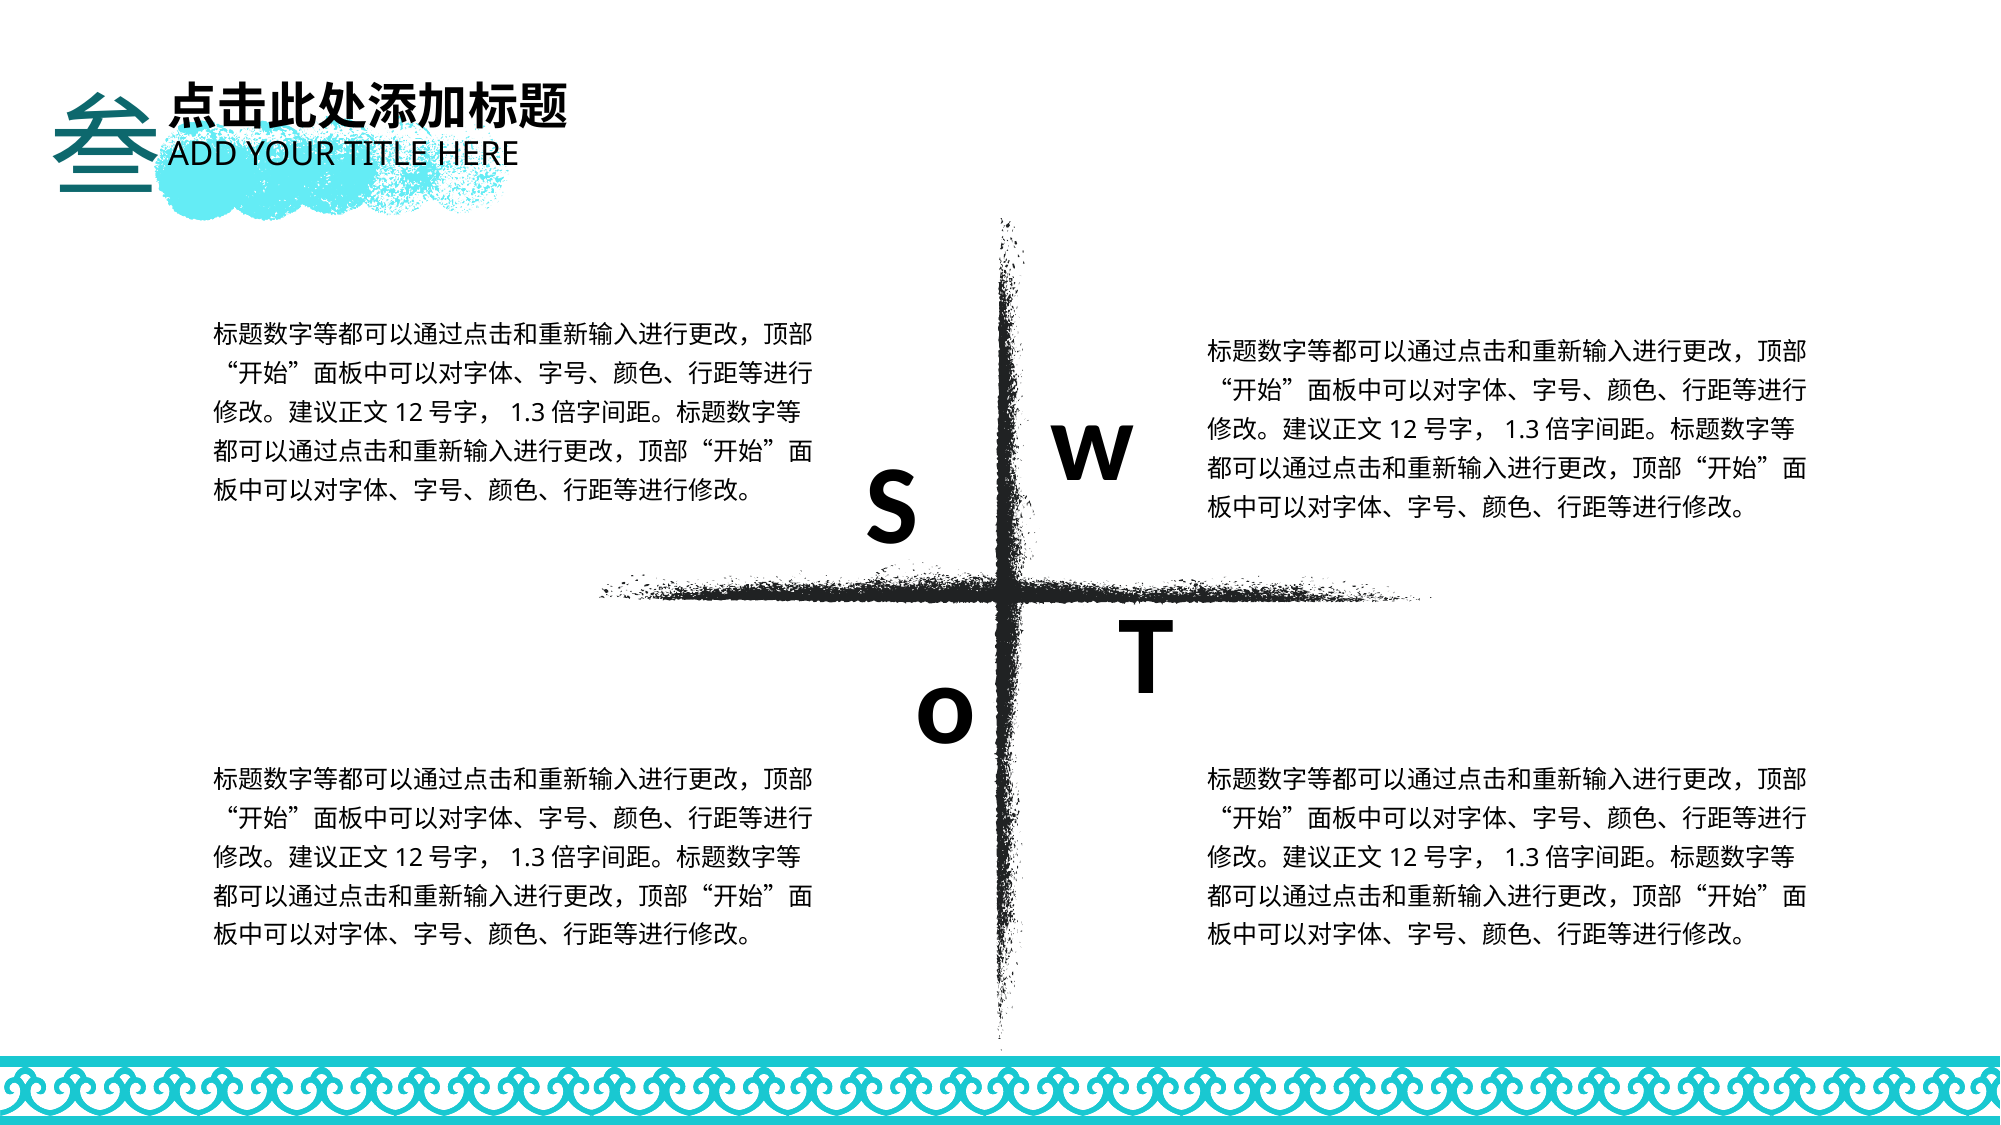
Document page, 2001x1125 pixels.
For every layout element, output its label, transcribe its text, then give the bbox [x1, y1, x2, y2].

text_box 叁 [34, 67, 166, 217]
text_box 标题数字等都可以通过点击和重新输入进行更改，顶部“开始”面板中可以对字体、字号、颜色、行距等进行修改。建议正文12号字，1.3倍字间距。标题数字等都可以通过点击和重新输入进行更改，顶部“开始”面板中可以对字体、字号、颜色、行距等进行修改。 [1193, 319, 1829, 529]
text_box o [900, 659, 967, 773]
text_box w [1035, 360, 1103, 511]
text_box ADD YOUR TITLE HERE [510, 124, 594, 180]
picture [153, 115, 510, 221]
text_box 点击此处添加标题 [166, 67, 594, 124]
picture [599, 559, 1433, 607]
text_box T [1103, 659, 1170, 724]
text_box 标题数字等都可以通过点击和重新输入进行更改，顶部“开始”面板中可以对字体、字号、颜色、行距等进行修改。建议正文12号字，1.3倍字间距。标题数字等都可以通过点击和重新输入进行更改，顶部“开始”面板中可以对字体、字号、颜色、行距等进行修改。 [1193, 746, 1829, 957]
text_box S [851, 423, 918, 559]
picture [599, 611, 1433, 659]
text_box T [1103, 607, 1170, 611]
text_box 标题数字等都可以通过点击和重新输入进行更改，顶部“开始”面板中可以对字体、字号、颜色、行距等进行修改。建议正文12号字，1.3倍字间距。标题数字等都可以通过点击和重新输入进行更改，顶部“开始”面板中可以对字体、字号、颜色、行距等进行修改。 [198, 302, 835, 512]
text_box 标题数字等都可以通过点击和重新输入进行更改，顶部“开始”面板中可以对字体、字号、颜色、行距等进行修改。建议正文12号字，1.3倍字间距。标题数字等都可以通过点击和重新输入进行更改，顶部“开始”面板中可以对字体、字号、颜色、行距等进行修改。 [198, 746, 835, 957]
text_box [0, 1055, 2000, 1125]
